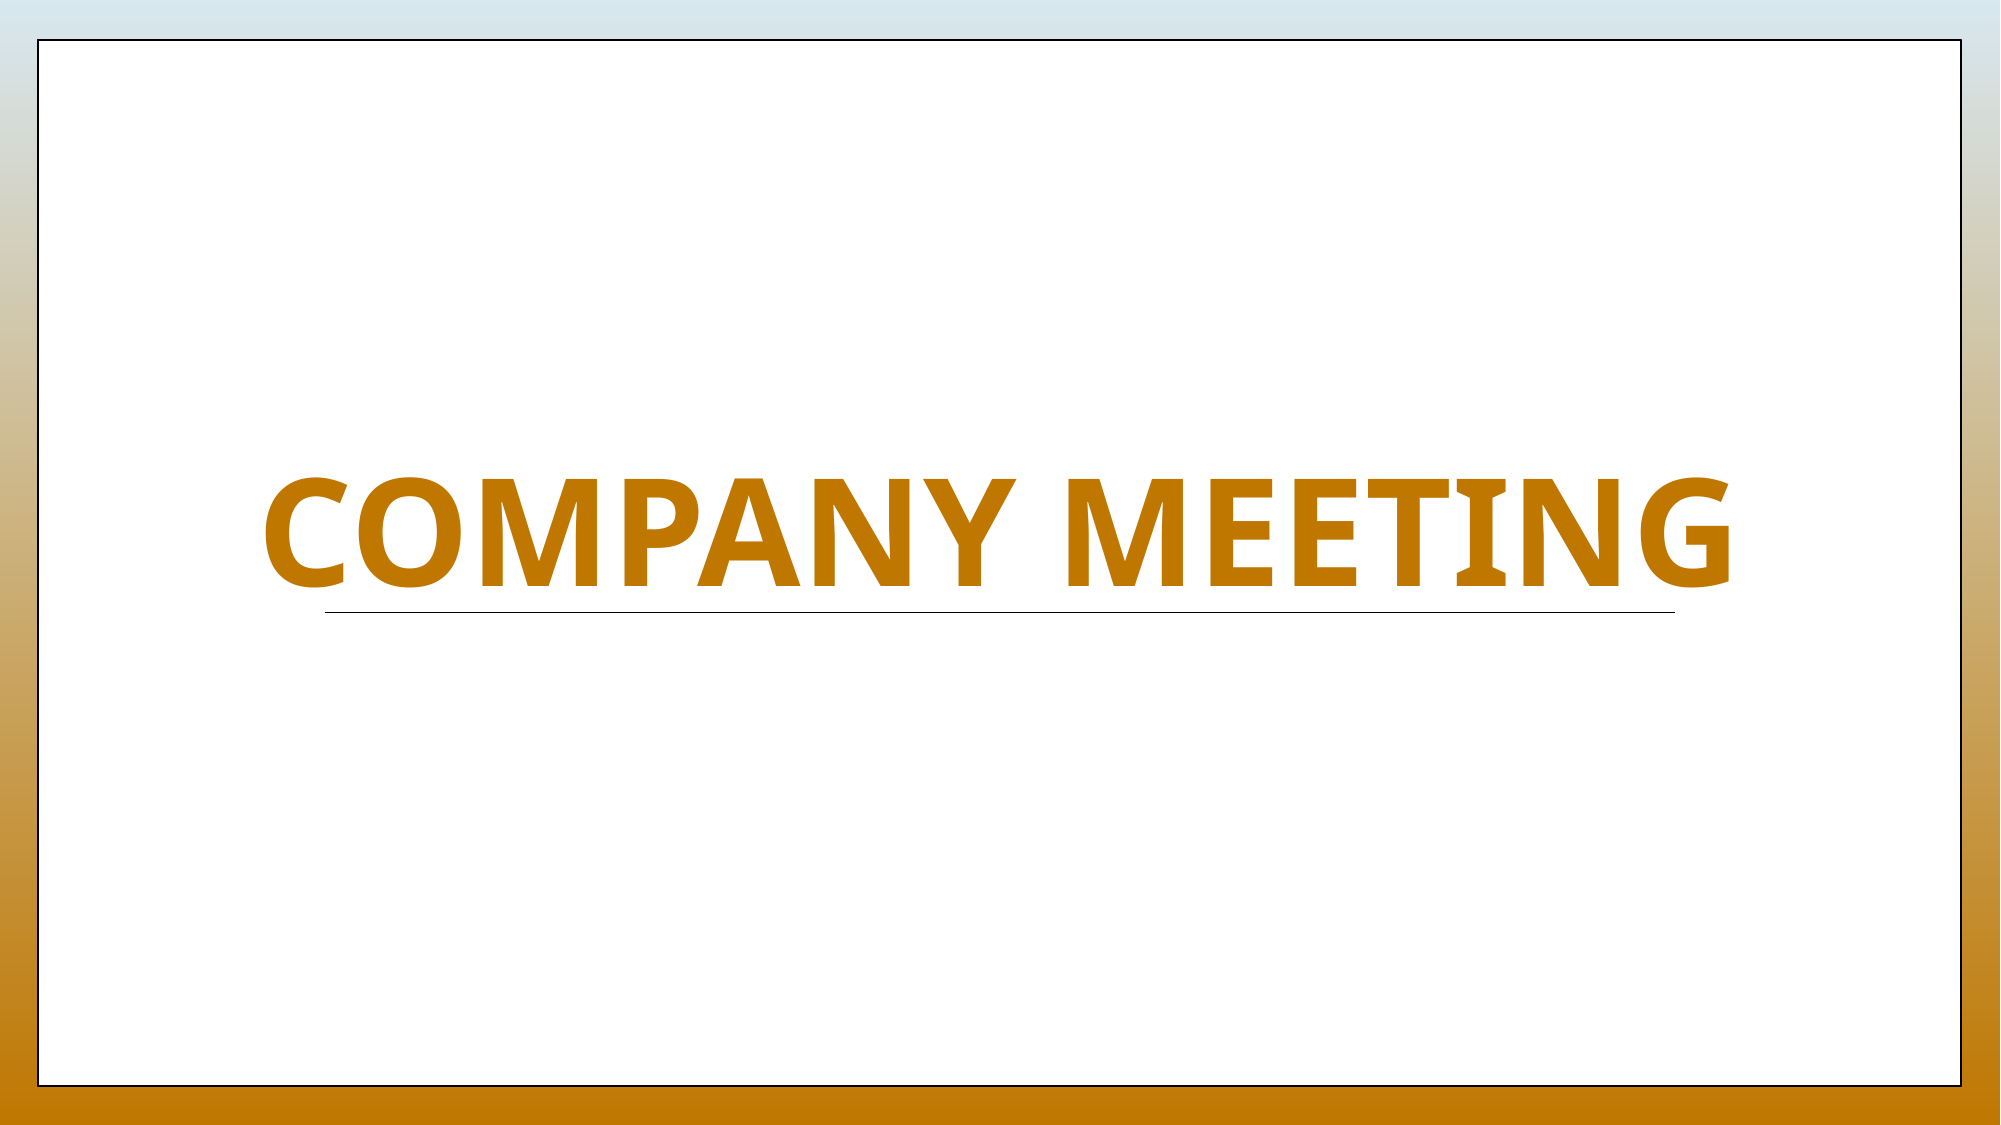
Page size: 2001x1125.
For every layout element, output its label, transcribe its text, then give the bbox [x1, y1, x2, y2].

title Company Meeting [182, 144, 1818, 625]
